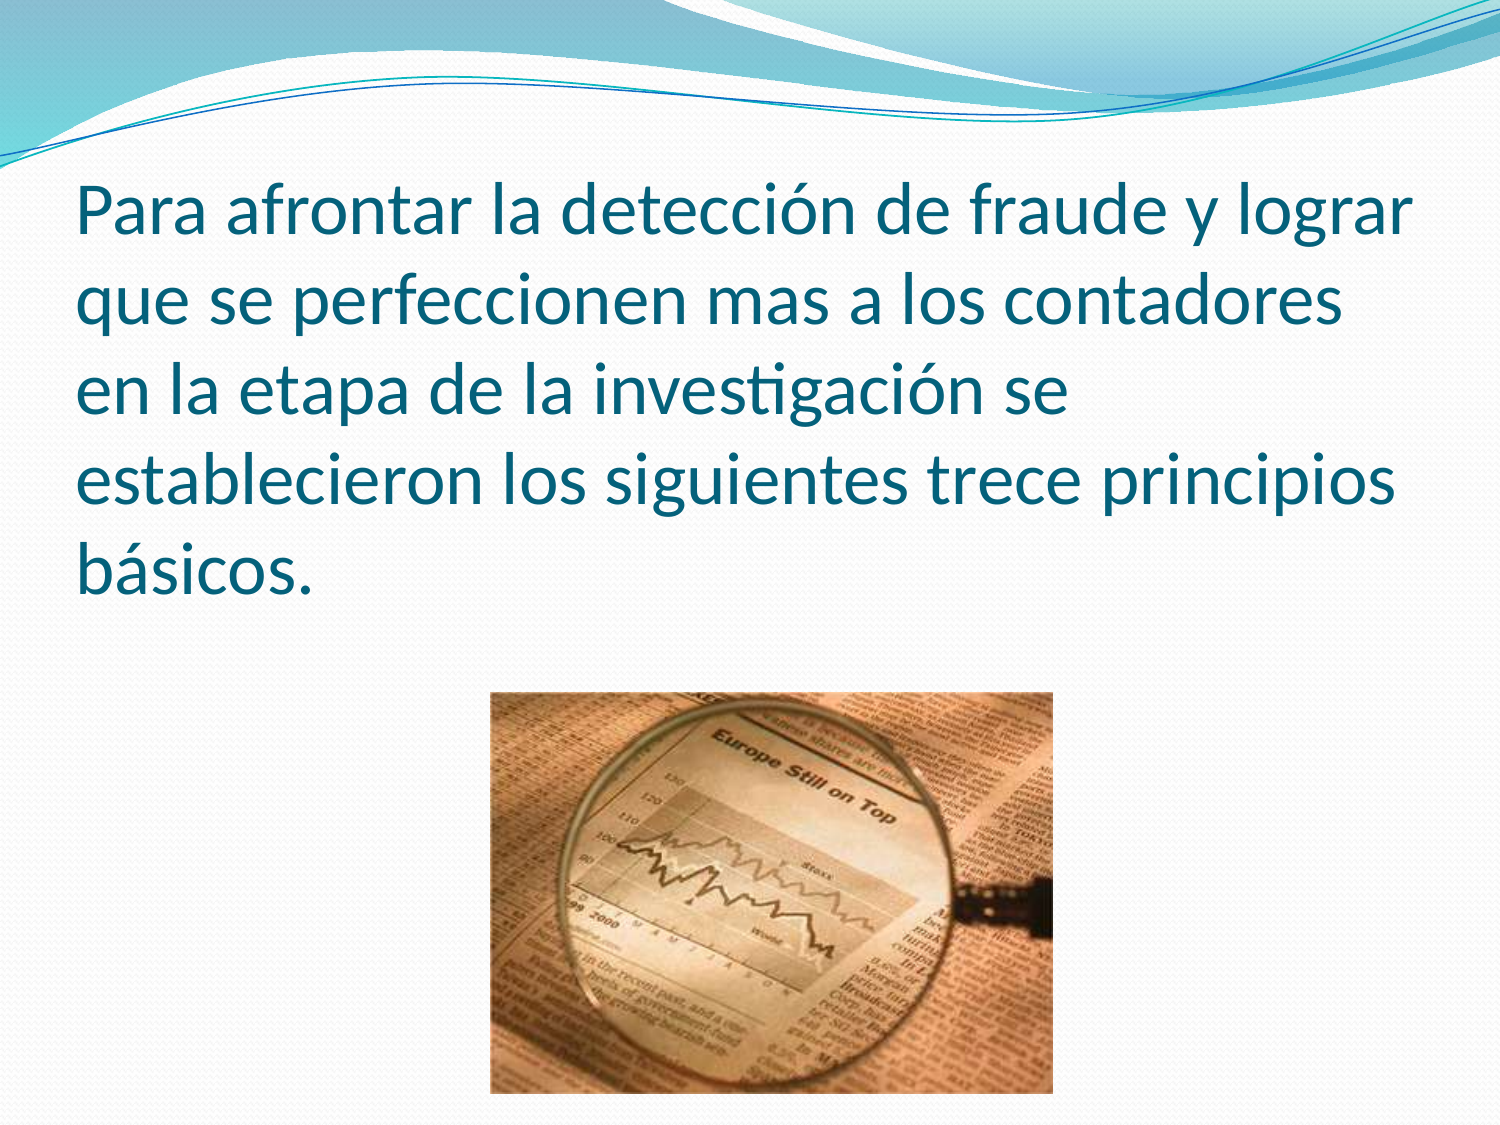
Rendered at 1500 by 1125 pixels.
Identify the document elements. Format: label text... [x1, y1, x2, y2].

picture [489, 692, 1053, 1095]
title Para afrontar la detección de fraude y lograr que se perfeccionen mas a los contadores en la etapa de la investigación se establecieron los siguientes trece principios básicos. [75, 45, 1425, 610]
